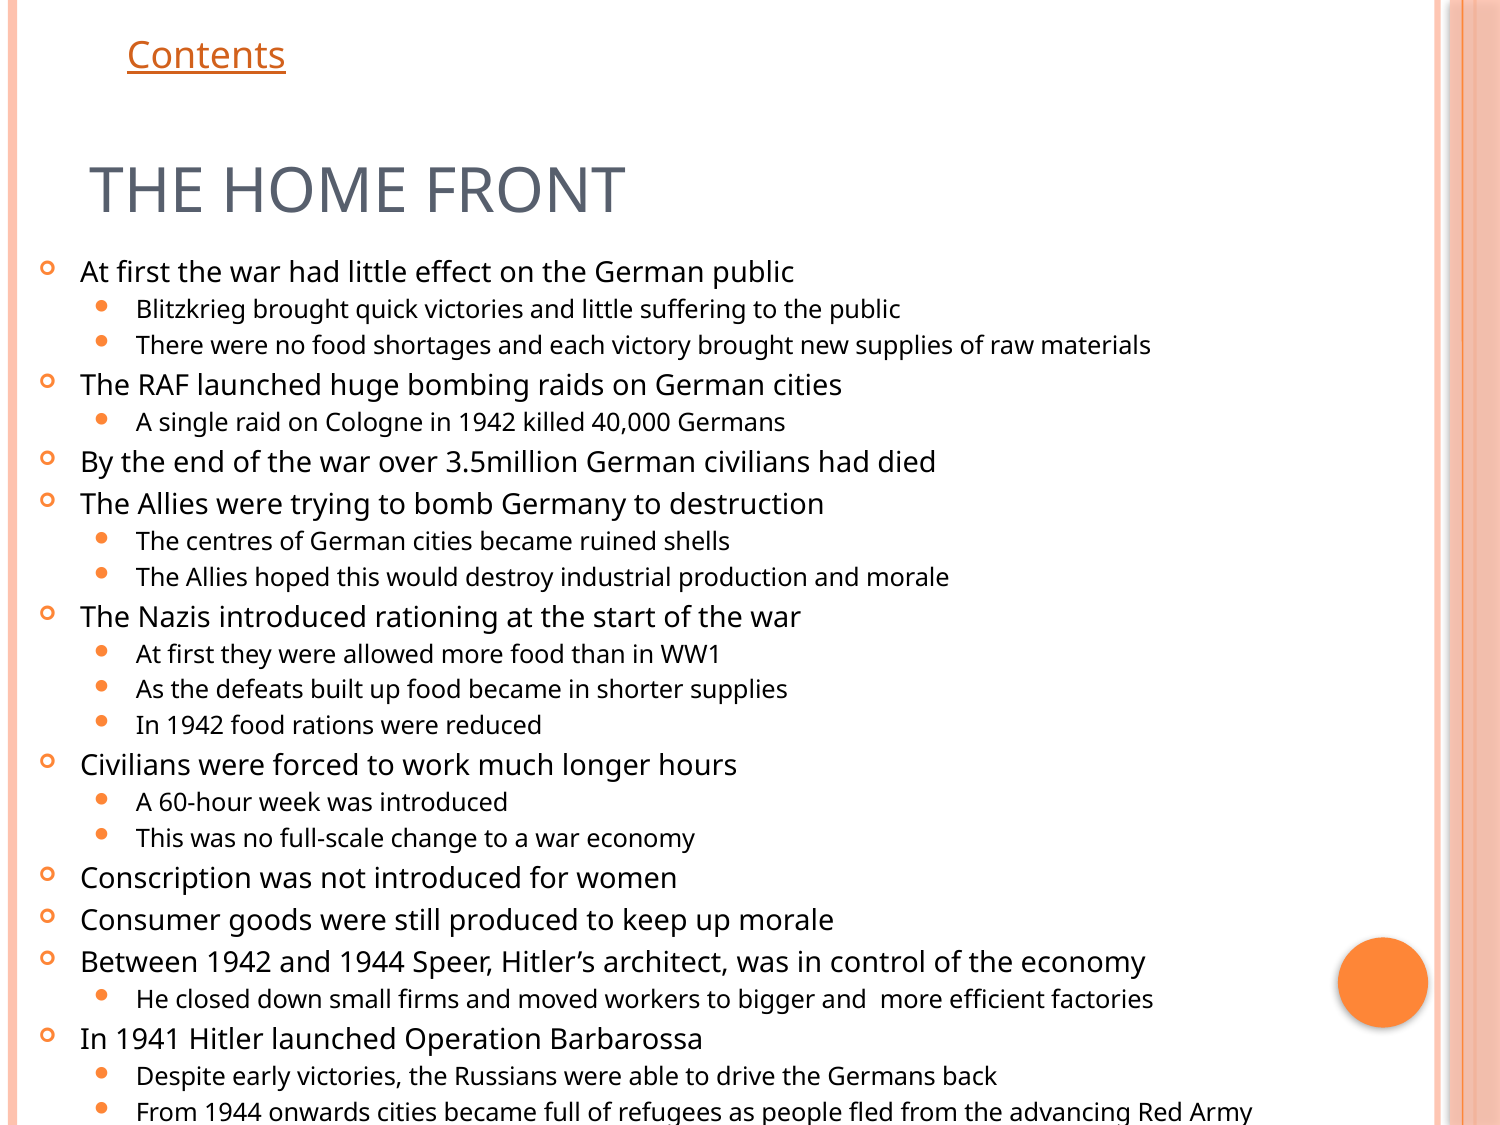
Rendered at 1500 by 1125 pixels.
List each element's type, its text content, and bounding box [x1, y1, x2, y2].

title The Home Front [75, 45, 1300, 233]
list At first the war had little effect on the German public Blitzkrieg brought quick victories and little suffering to the public There were no food shortages and each victory brought new supplies of raw materials The RAF launched huge bombing raids on German cities A single raid on Cologne in 1942 killed 40,000 Germans By the end of the war over 3.5million German civilians had died The Allies were trying to bomb Germany to destruction The centres of German cities became ruined shells The Allies hoped this would destroy industrial production and morale The Nazis introduced rationing at the start of the war At first they were allowed more food than in WW1 As the defeats built up food became in shorter supplies In 1942 food rations were reduced Civilians were forced to work much longer hours A 60-hour week was introduced This was no full-scale change to a war economy Conscription was not introduced for women Consumer goods were still produced to keep up morale Between 1942 and 1944 Speer, Hitler’s architect, was in control of the economy He closed down small firms and moved workers to bigger and more efficient factories In 1941 Hitler launched Operation Barbarossa Despite early victories, the Russians were able to drive the Germans back From 1944 onwards cities became full of refugees as people fled from the advancing Red Army [23, 245, 1348, 1125]
